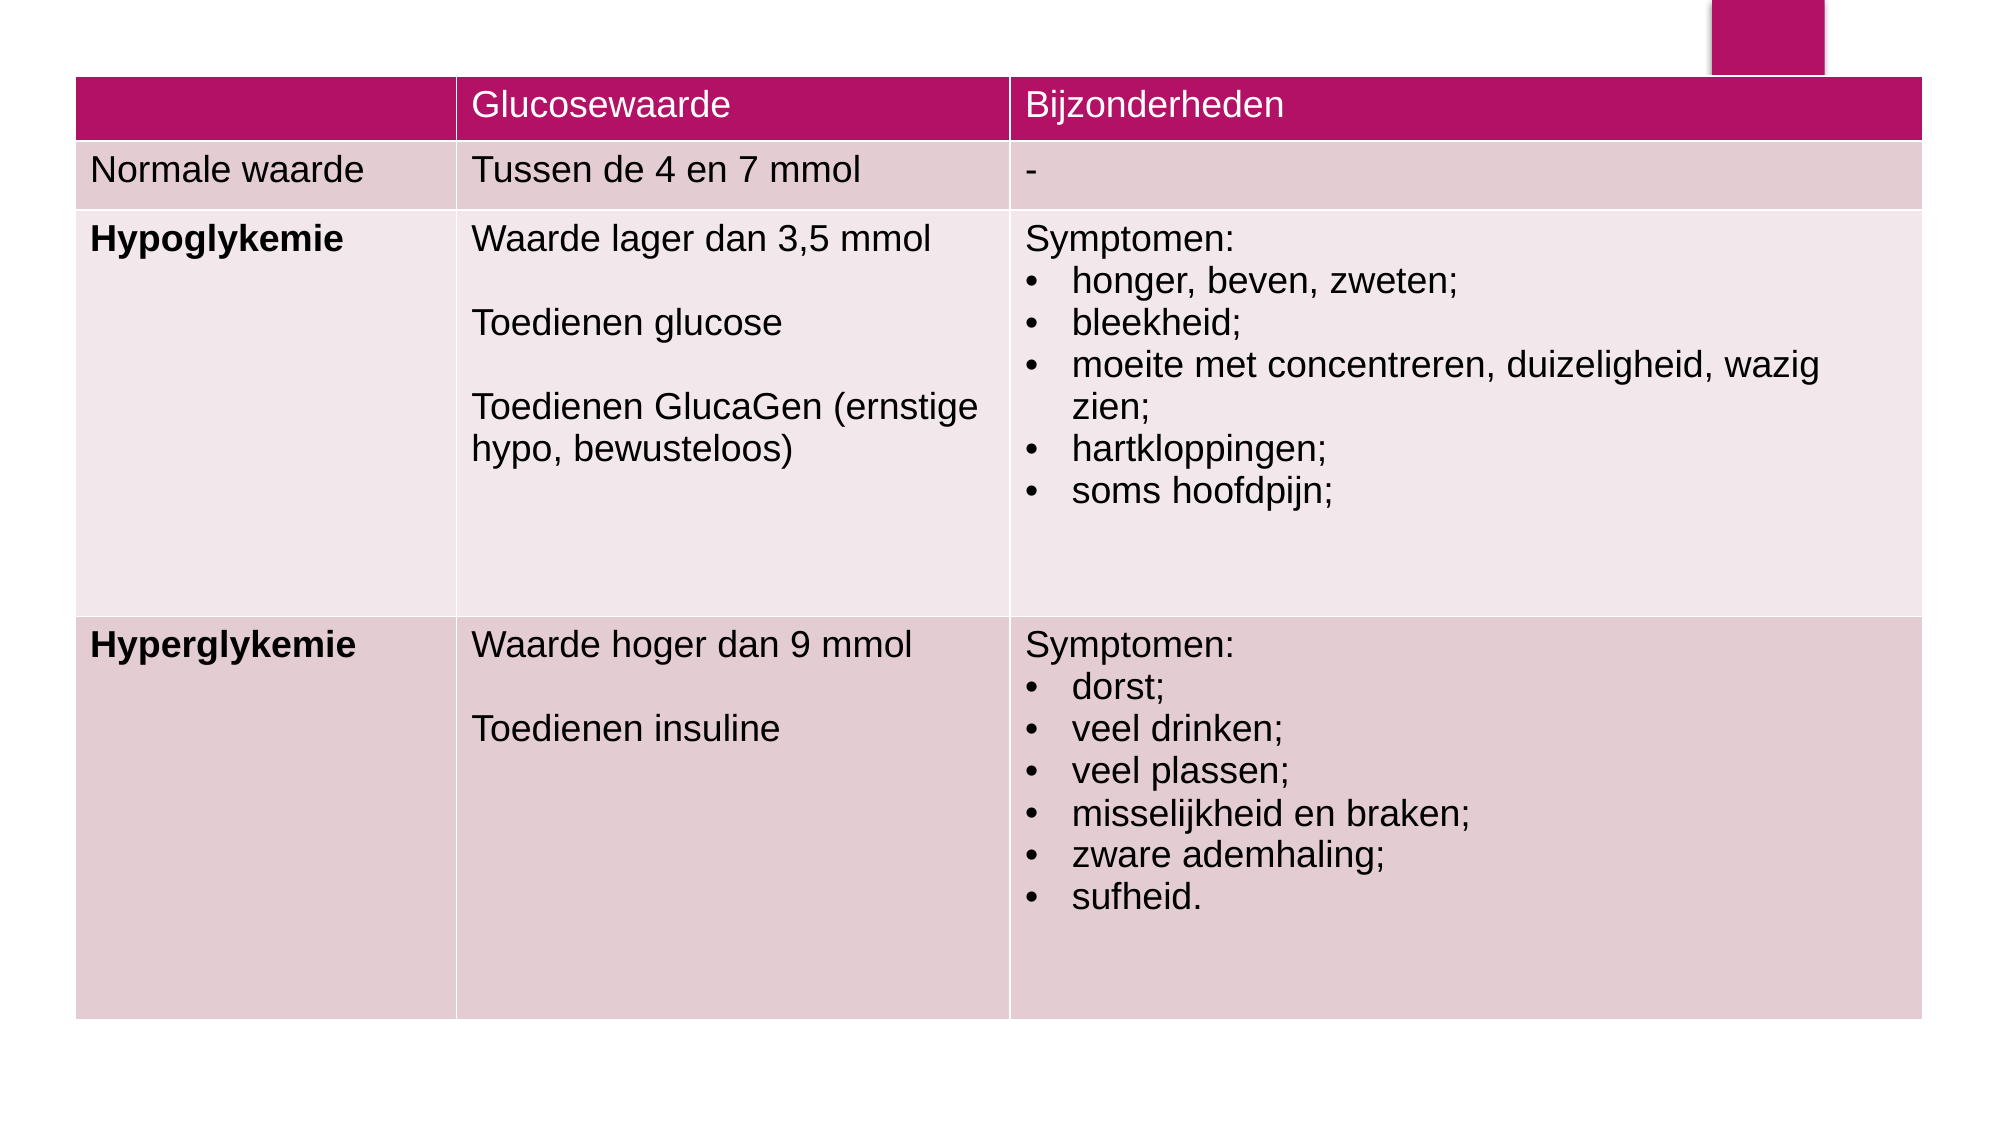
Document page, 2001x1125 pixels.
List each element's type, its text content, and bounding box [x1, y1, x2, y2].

table_header Bijzonderheden [1011, 77, 1922, 140]
table_cell Hypoglykemie [76, 211, 456, 616]
table_cell Normale waarde [76, 142, 456, 209]
table_cell Symptomen: honger, beven, zweten; bleekheid; moeite met concentreren, duizeligheid, wazig zien; hartkloppingen; soms hoofdpijn; [1011, 211, 1922, 616]
table_cell Symptomen: dorst; veel drinken; veel plassen; misselijkheid en braken; zware ademhaling; sufheid. [1011, 617, 1922, 1019]
table_cell Waarde lager dan 3,5 mmol Toedienen glucose Toedienen GlucaGen (ernstige hypo, bewusteloos) [457, 211, 1009, 616]
table_cell Tussen de 4 en 7 mmol [457, 142, 1009, 209]
table_header [76, 77, 456, 140]
table_cell Waarde hoger dan 9 mmol Toedienen insuline [457, 617, 1009, 1019]
table_cell Hyperglykemie [76, 617, 456, 1019]
table_cell - [1011, 142, 1922, 209]
table_header Glucosewaarde [457, 77, 1009, 140]
